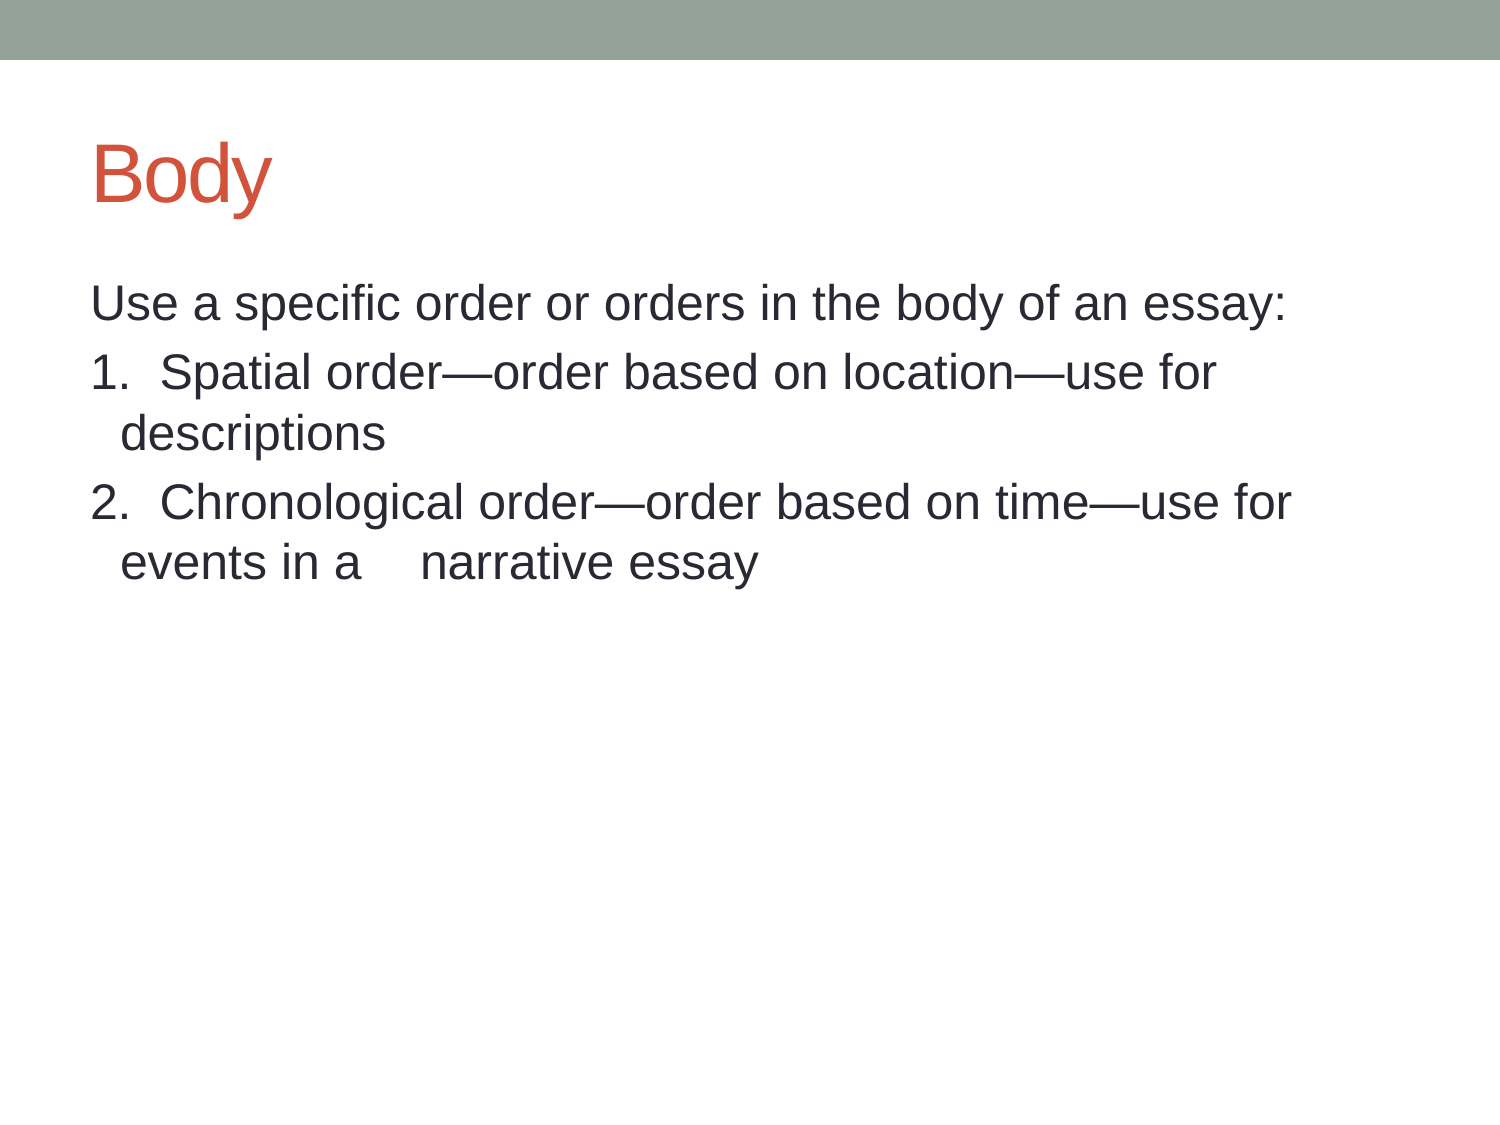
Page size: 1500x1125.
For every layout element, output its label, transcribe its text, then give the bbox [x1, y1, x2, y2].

title Body [75, 87, 1425, 250]
list Use a specific order or orders in the body of an essay: 1. Spatial order—order based on location—use for descriptions 2. Chronological order—order based on time—use for events in a narrative essay [75, 262, 1425, 1063]
